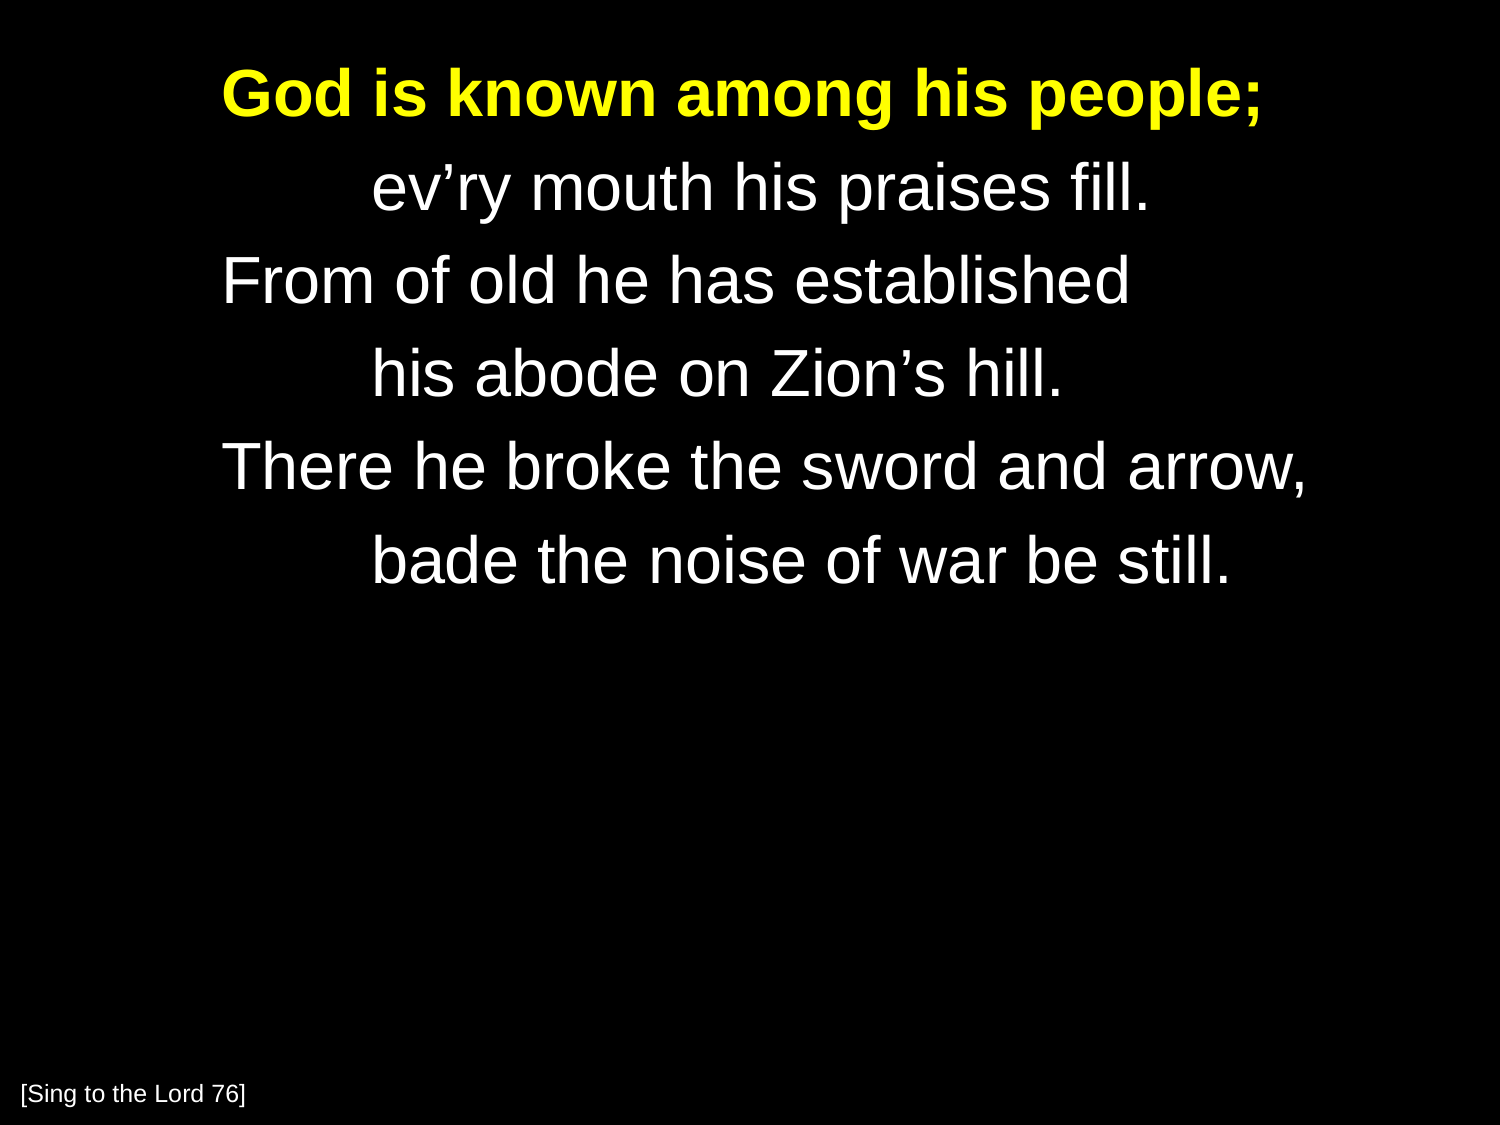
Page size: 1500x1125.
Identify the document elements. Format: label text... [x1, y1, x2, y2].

list God is known among his people; ev’ry mouth his praises fill. From of old he has established his abode on Zion’s hill. There he broke the sword and arrow, bade the noise of war be still. [0, 42, 1500, 1047]
text_box [Sing to the Lord 76] [5, 1070, 526, 1115]
